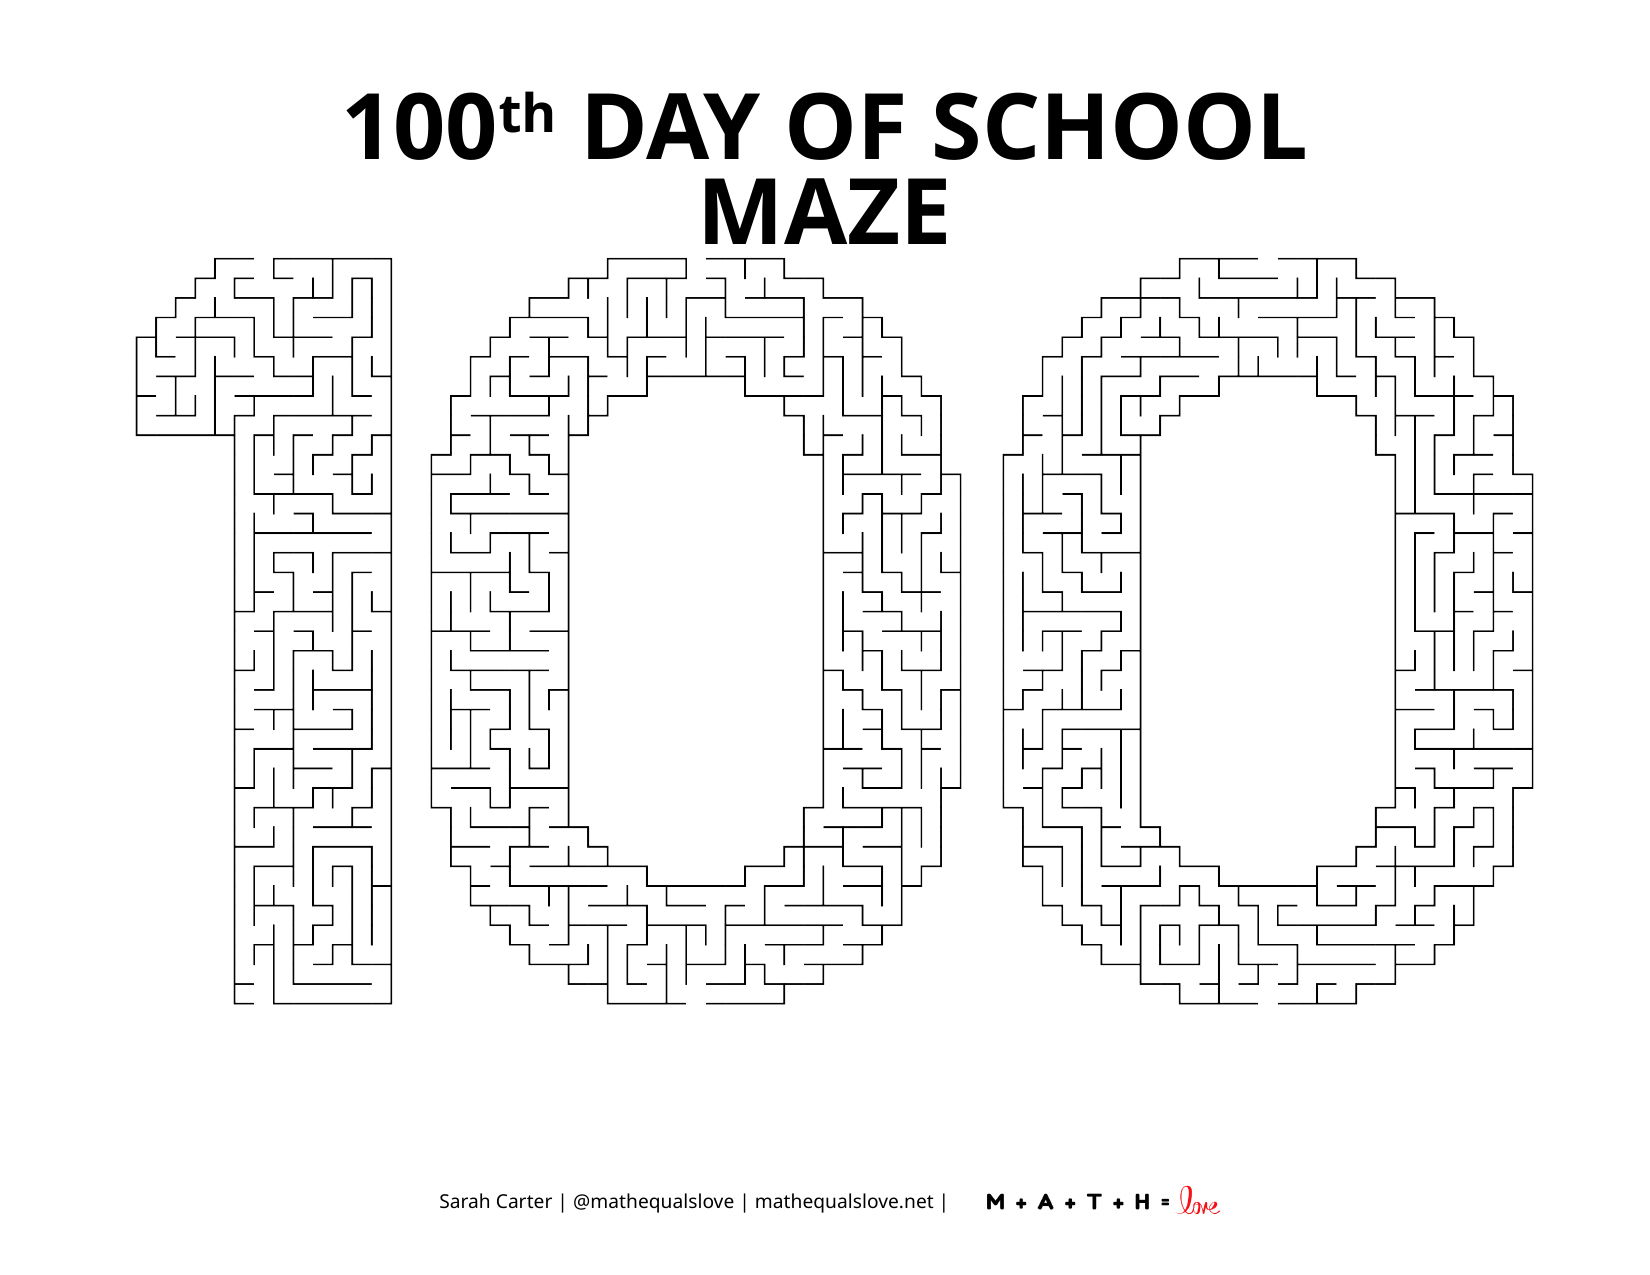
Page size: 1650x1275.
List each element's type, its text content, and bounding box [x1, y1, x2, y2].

text_box 100th DAY OF SCHOOL MAZE [203, 92, 1446, 242]
picture [978, 1183, 1226, 1218]
picture [0, 242, 1554, 1021]
text_box Sarah Carter | @mathequalslove | mathequalslove.net | [424, 1182, 1259, 1220]
